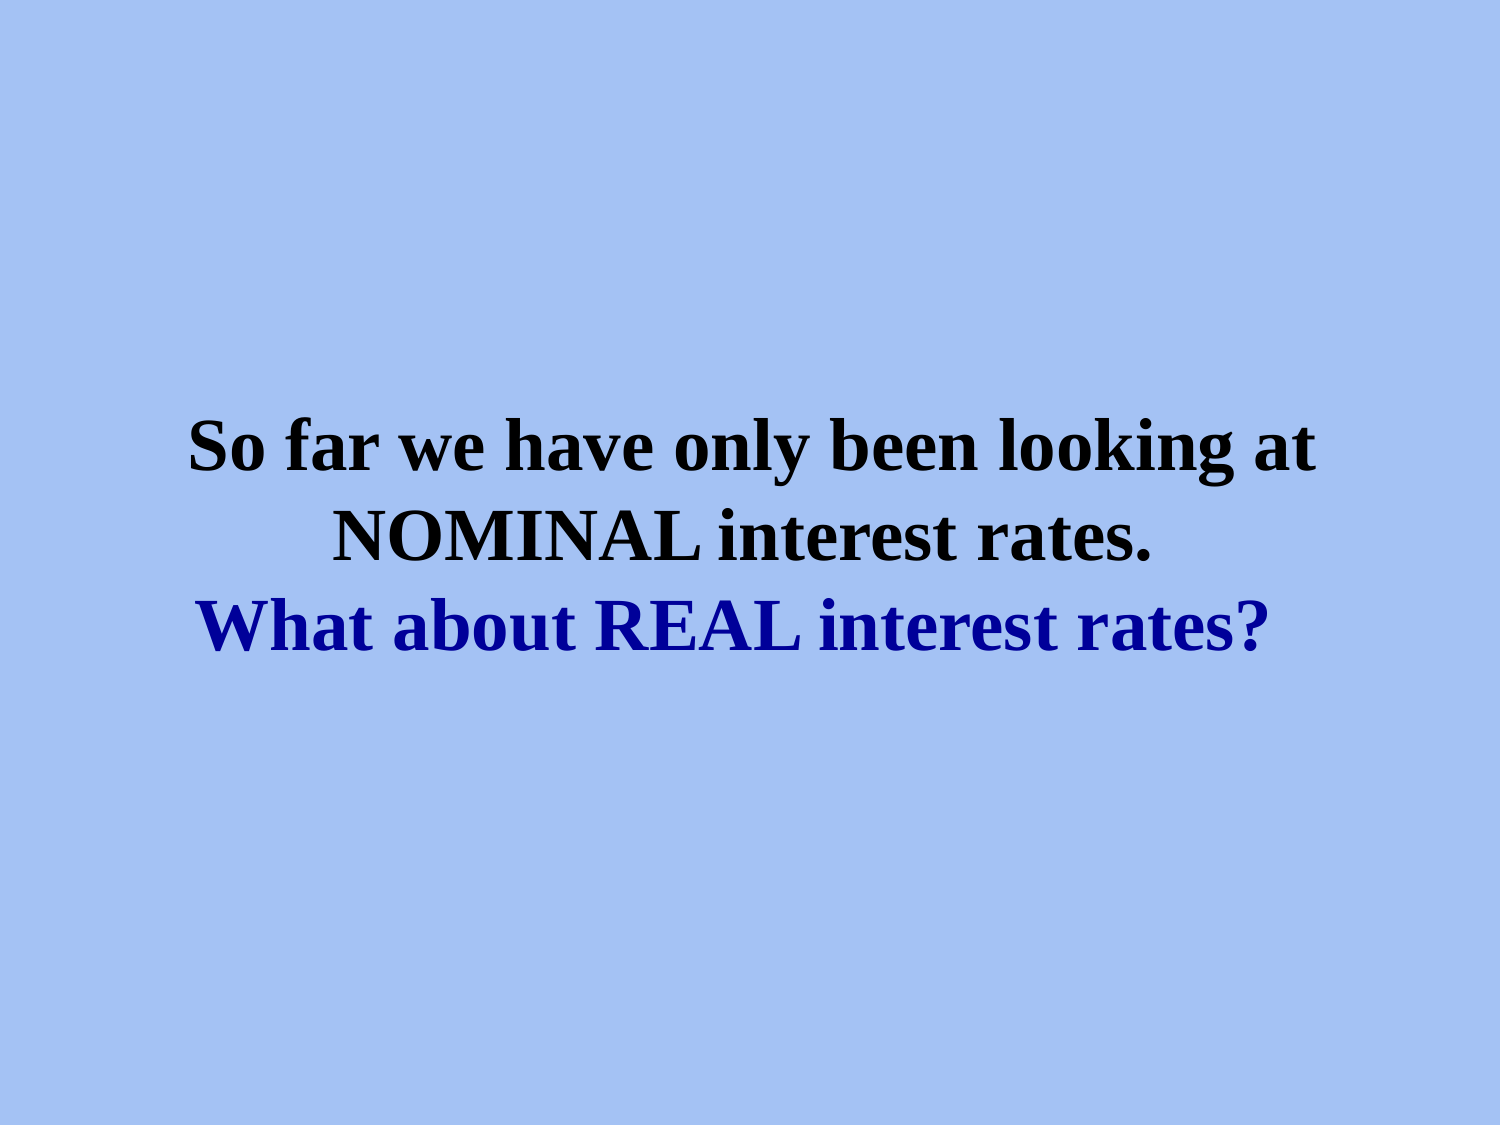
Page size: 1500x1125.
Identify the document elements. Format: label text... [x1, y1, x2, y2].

text_box So far we have only been looking at NOMINAL interest rates. What about REAL interest rates? [74, 387, 1431, 673]
